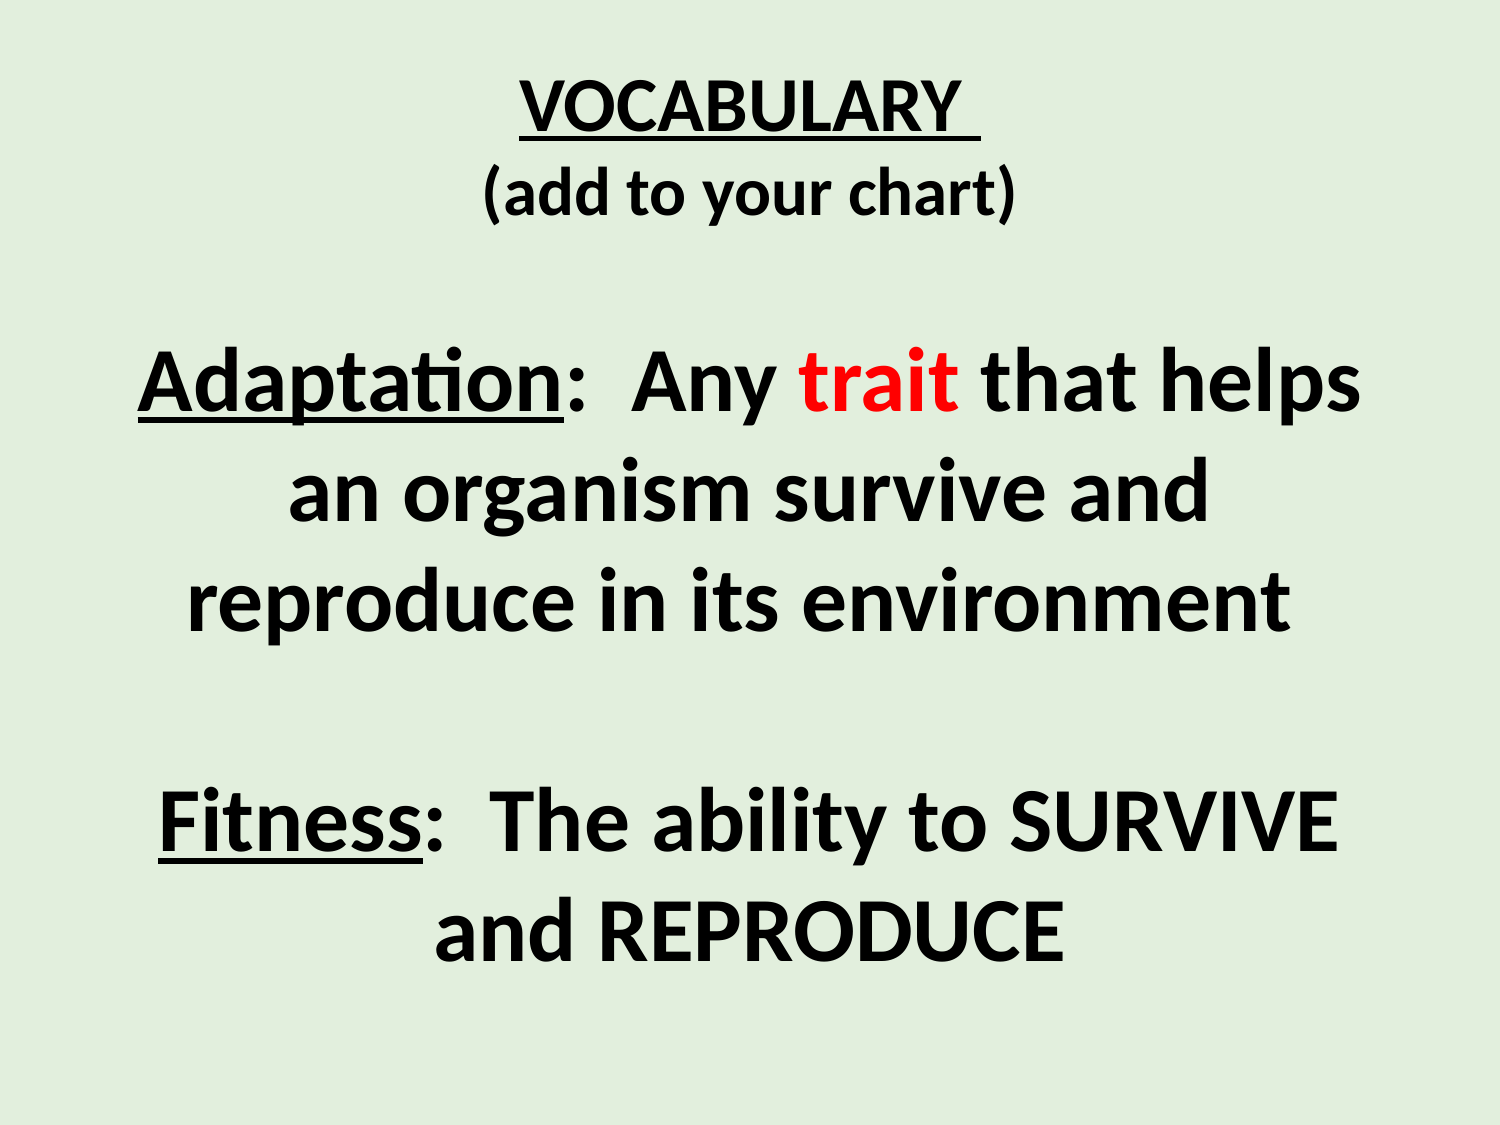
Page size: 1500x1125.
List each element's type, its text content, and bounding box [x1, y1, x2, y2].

title Adaptation: Any trait that helps an organism survive and reproduce in its environment Fitness: The ability to SURVIVE and REPRODUCE [75, 287, 1425, 1013]
text_box VOCABULARY (add to your chart) [74, 45, 1425, 238]
